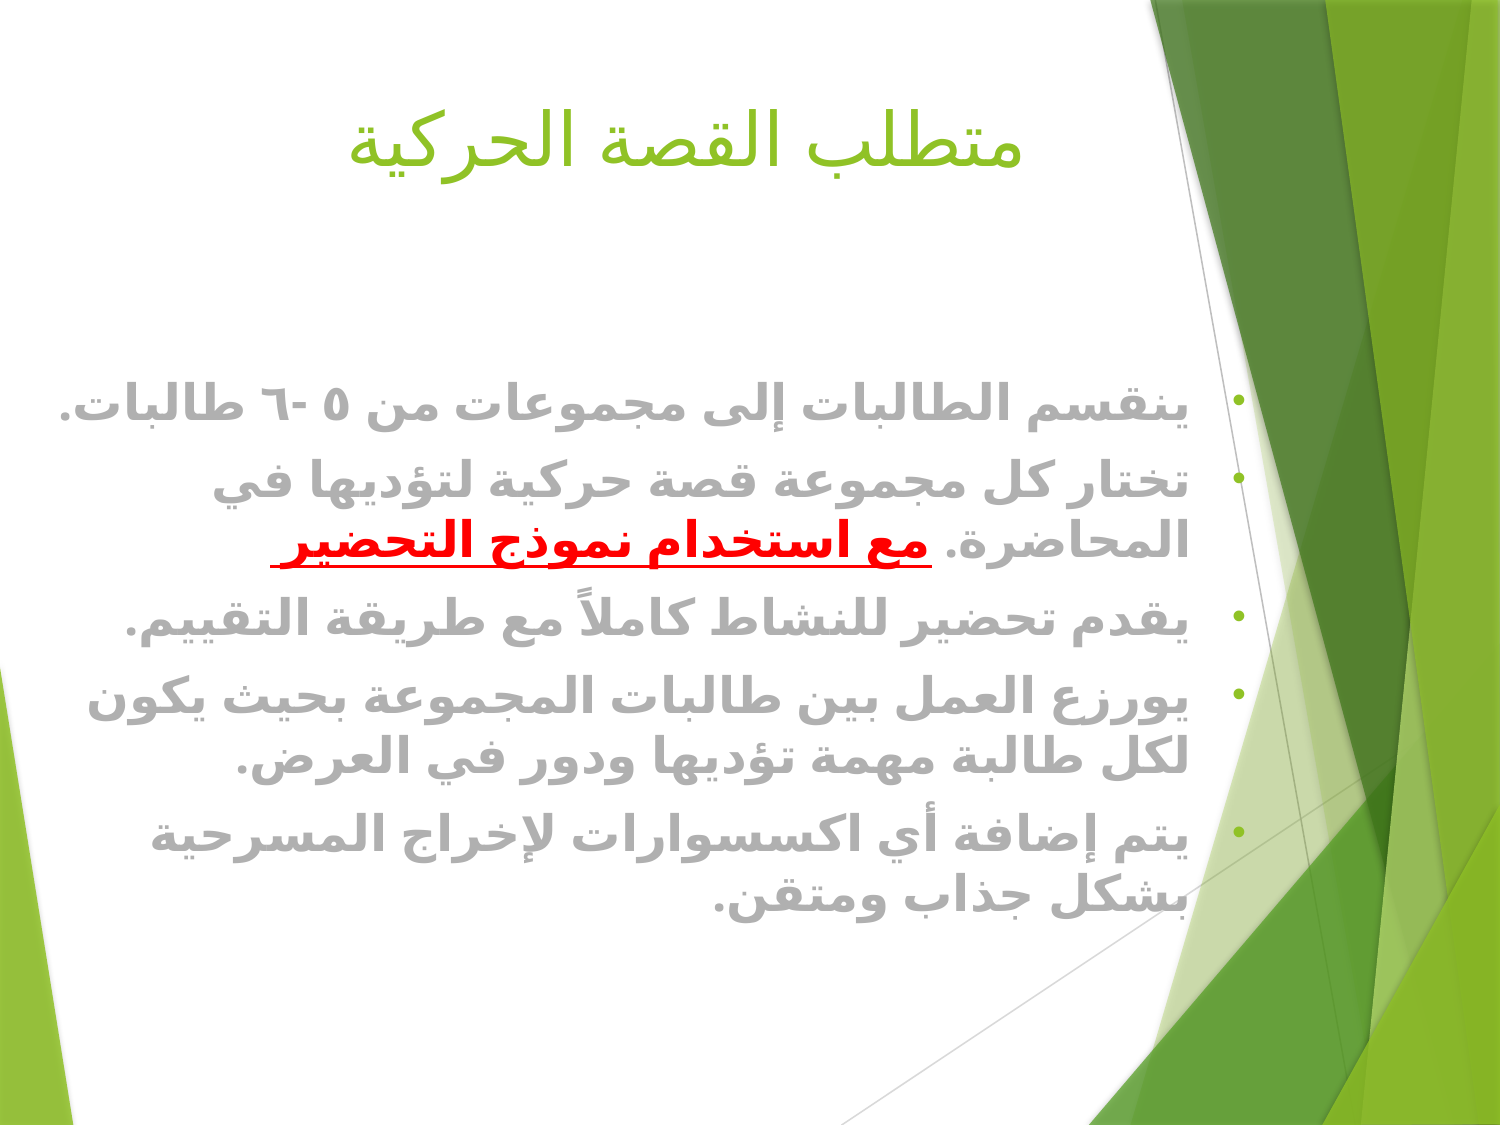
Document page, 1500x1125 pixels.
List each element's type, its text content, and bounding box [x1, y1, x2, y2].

title متطلب القصة الحركية [110, 42, 1263, 231]
list ينقسم الطالبات إلى مجموعات من ٥ -٦ طالبات. تختار كل مجموعة قصة حركية لتؤديها في المحاضرة. مع استخدام نموذج التحضير يقدم تحضير للنشاط كاملاً مع طريقة التقييم. يورزع العمل بين طالبات المجموعة بحيث يكون لكل طالبة مهمة تؤديها ودور في العرض. يتم إضافة أي اكسسوارات لإخراج المسرحية بشكل جذاب ومتقن. [41, 362, 1260, 982]
